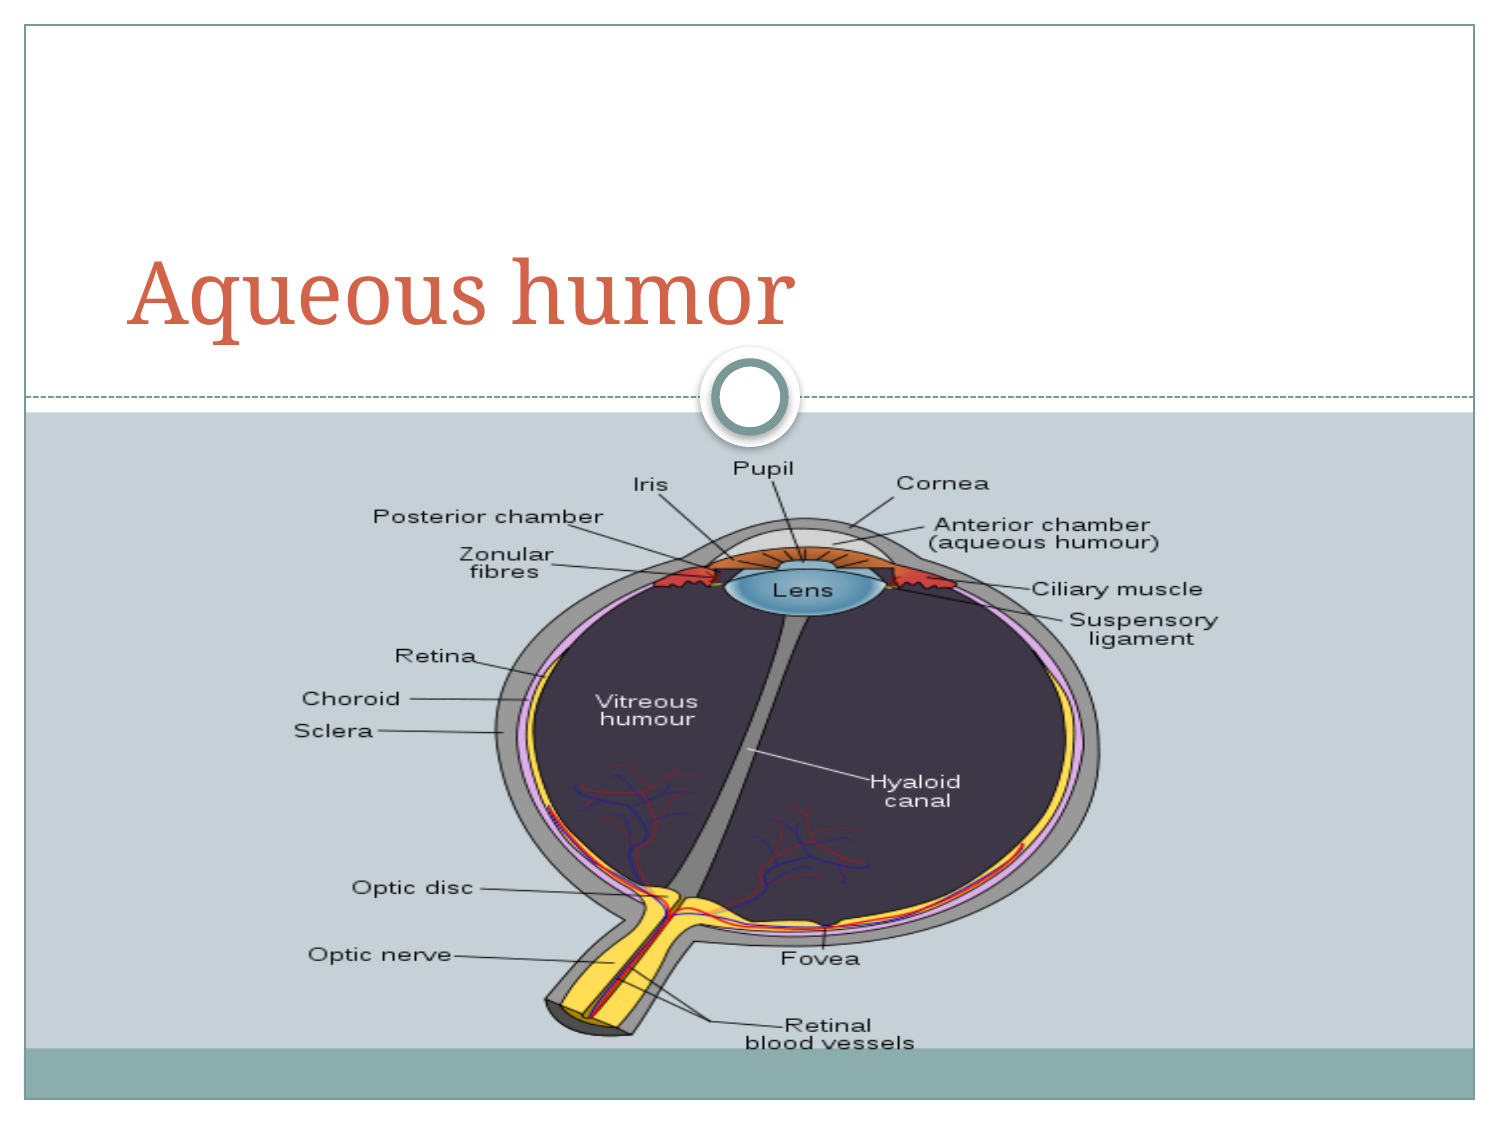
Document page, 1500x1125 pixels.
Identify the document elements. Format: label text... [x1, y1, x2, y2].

title Aqueous humor [112, 62, 1388, 350]
picture [241, 408, 1253, 1099]
